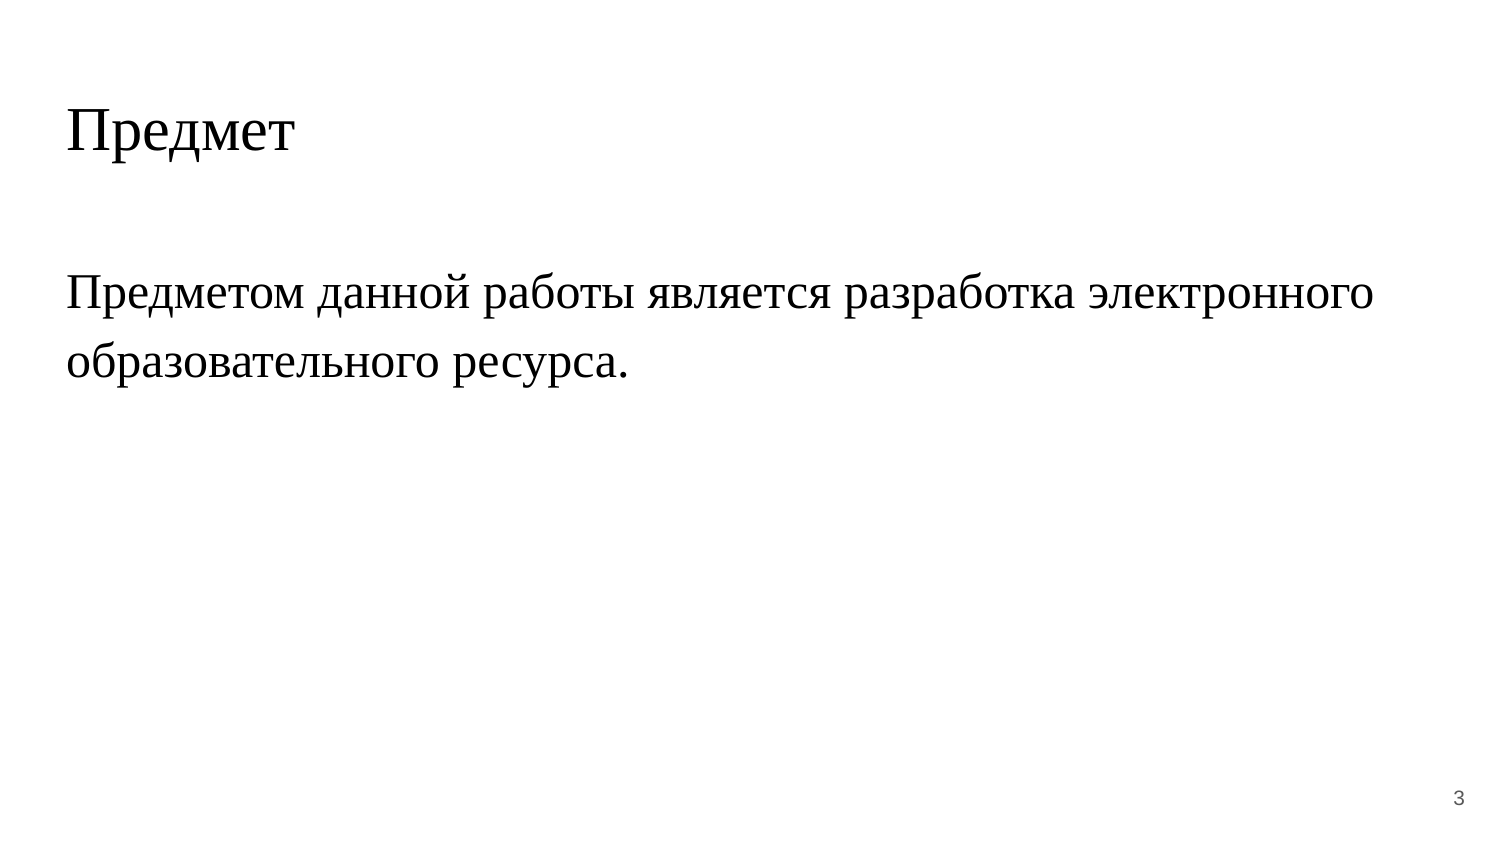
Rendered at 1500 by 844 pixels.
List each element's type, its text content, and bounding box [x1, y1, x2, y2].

slide_number 3 [1389, 764, 1480, 830]
list Предметом данной работы является разработка электронного образовательного ресурса. [51, 234, 1449, 656]
title Предмет [51, 72, 1449, 167]
